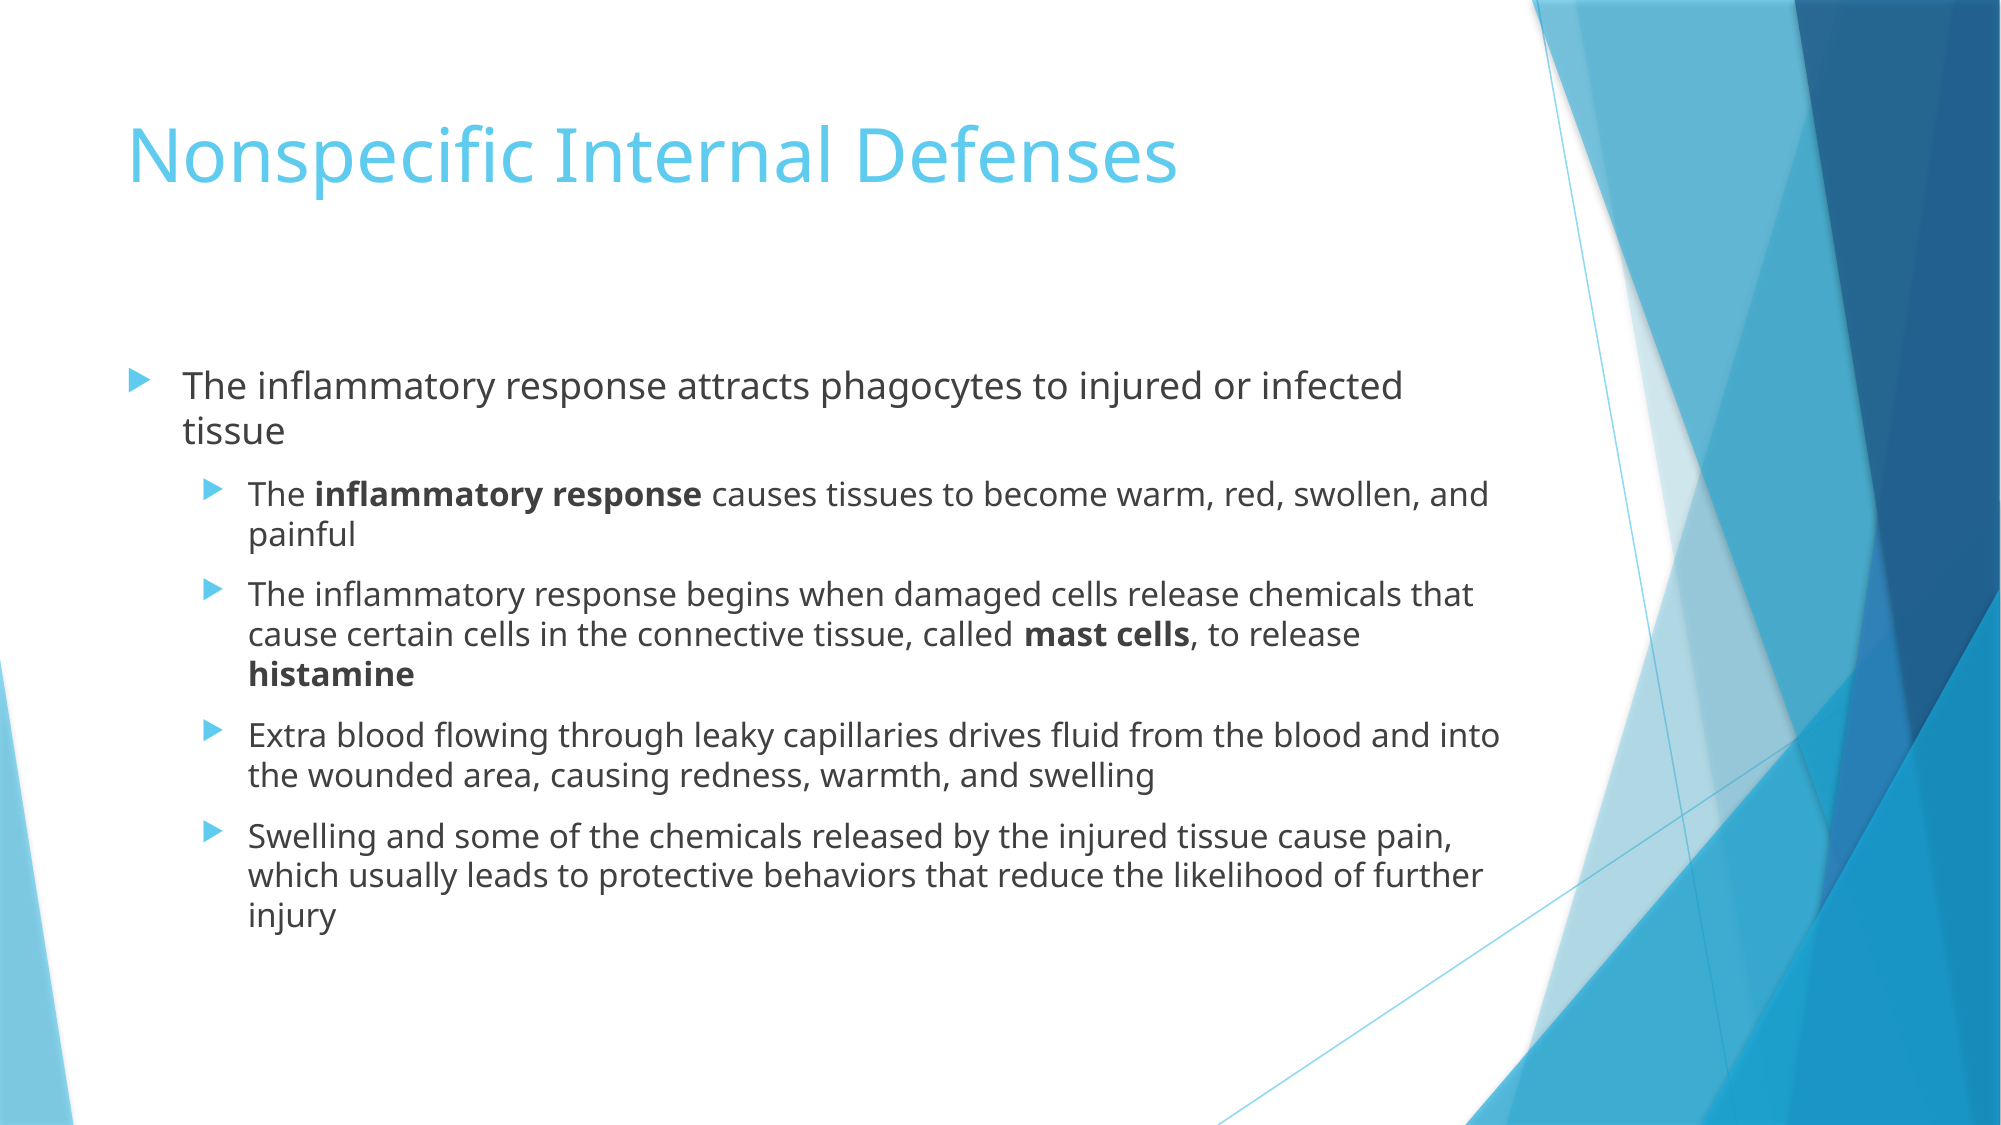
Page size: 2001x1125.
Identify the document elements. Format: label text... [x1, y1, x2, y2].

list The inflammatory response attracts phagocytes to injured or infected tissue The inflammatory response causes tissues to become warm, red, swollen, and painful The inflammatory response begins when damaged cells release chemicals that cause certain cells in the connective tissue, called mast cells, to release histamine Extra blood flowing through leaky capillaries drives fluid from the blood and into the wounded area, causing redness, warmth, and swelling Swelling and some of the chemicals released by the injured tissue cause pain, which usually leads to protective behaviors that reduce the likelihood of further injury [111, 354, 1522, 992]
title Nonspecific Internal Defenses [111, 99, 1522, 317]
